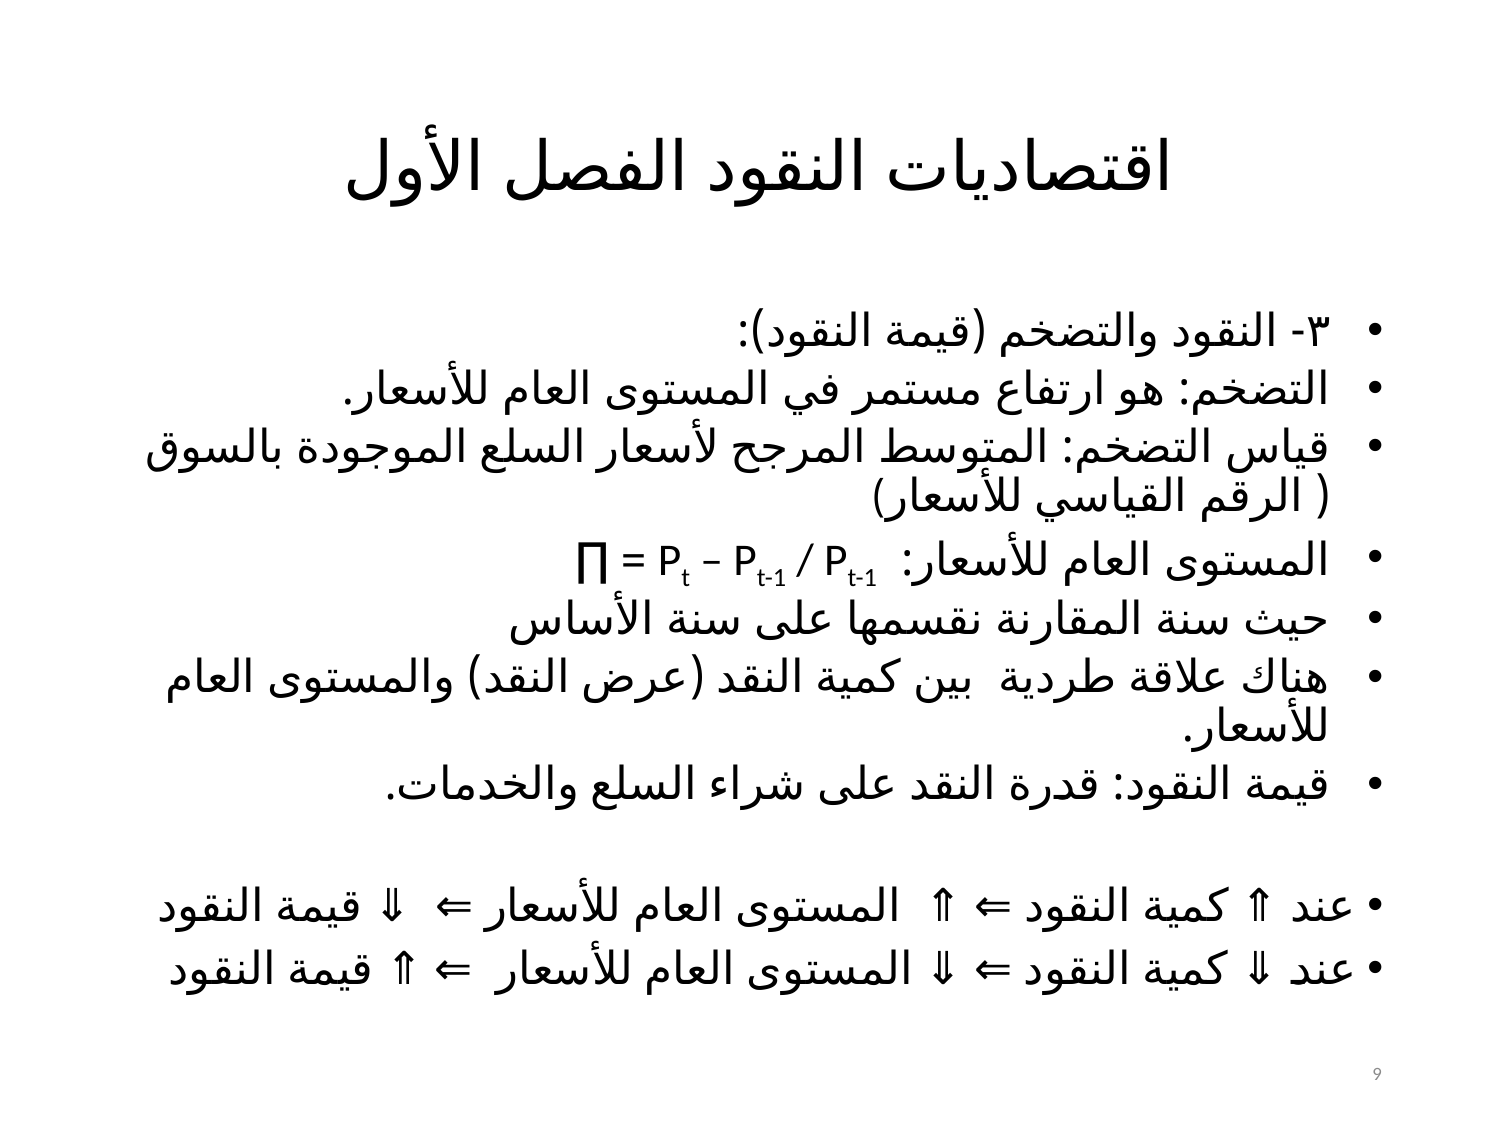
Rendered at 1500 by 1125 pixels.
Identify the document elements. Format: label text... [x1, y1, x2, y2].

slide_number 9 [1059, 1042, 1397, 1103]
title اقتصاديات النقود الفصل الأول [103, 59, 1397, 278]
list ٣- النقود والتضخم (قيمة النقود): التضخم: هو ارتفاع مستمر في المستوى العام للأسعار. قياس التضخم: المتوسط المرجح لأسعار السلع الموجودة بالسوق ( الرقم القياسي للأسعار) المستوى العام للأسعار: Pt – Pt-1 / Pt-1 = ∏ حيث سنة المقارنة نقسمها على سنة الأساس هناك علاقة طردية بين كمية النقد (عرض النقد) والمستوى العام للأسعار. قيمة النقود: قدرة النقد على شراء السلع والخدمات. عند ⇑ كمية النقود ⇐ ⇑ المستوى العام للأسعار ⇐ ⇓ قيمة النقود عند ⇓ كمية النقود ⇐ ⇓ المستوى العام للأسعار ⇐ ⇑ قيمة النقود [103, 299, 1397, 1014]
